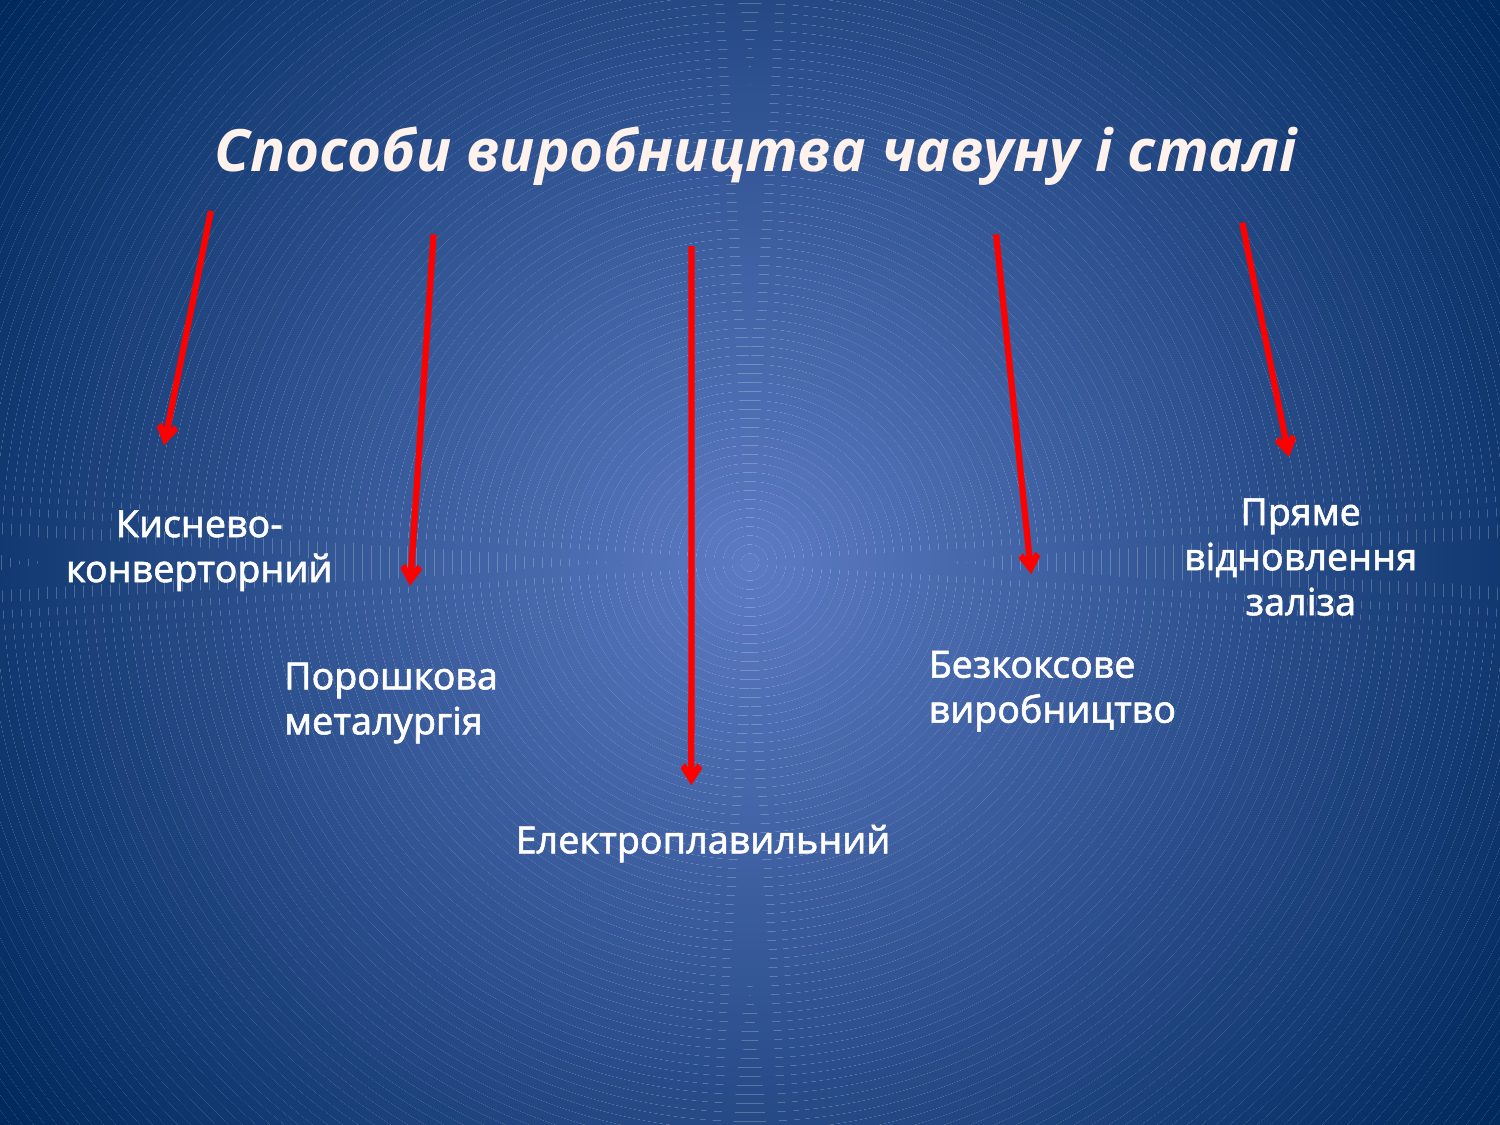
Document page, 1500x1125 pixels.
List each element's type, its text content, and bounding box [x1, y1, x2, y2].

text_box Електроплавильний [501, 808, 906, 869]
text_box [245, 398, 598, 423]
text_box Способи виробництва чавуну і сталі [58, 105, 1453, 191]
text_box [843, 386, 1184, 423]
text_box Киснево- конверторний [46, 492, 352, 597]
text_box Порошкова металургія [269, 644, 528, 750]
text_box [70, 304, 305, 352]
text_box Пряме відновлення заліза [1125, 480, 1477, 631]
text_box Безкоксове виробництво [913, 632, 1327, 738]
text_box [1148, 316, 1384, 364]
